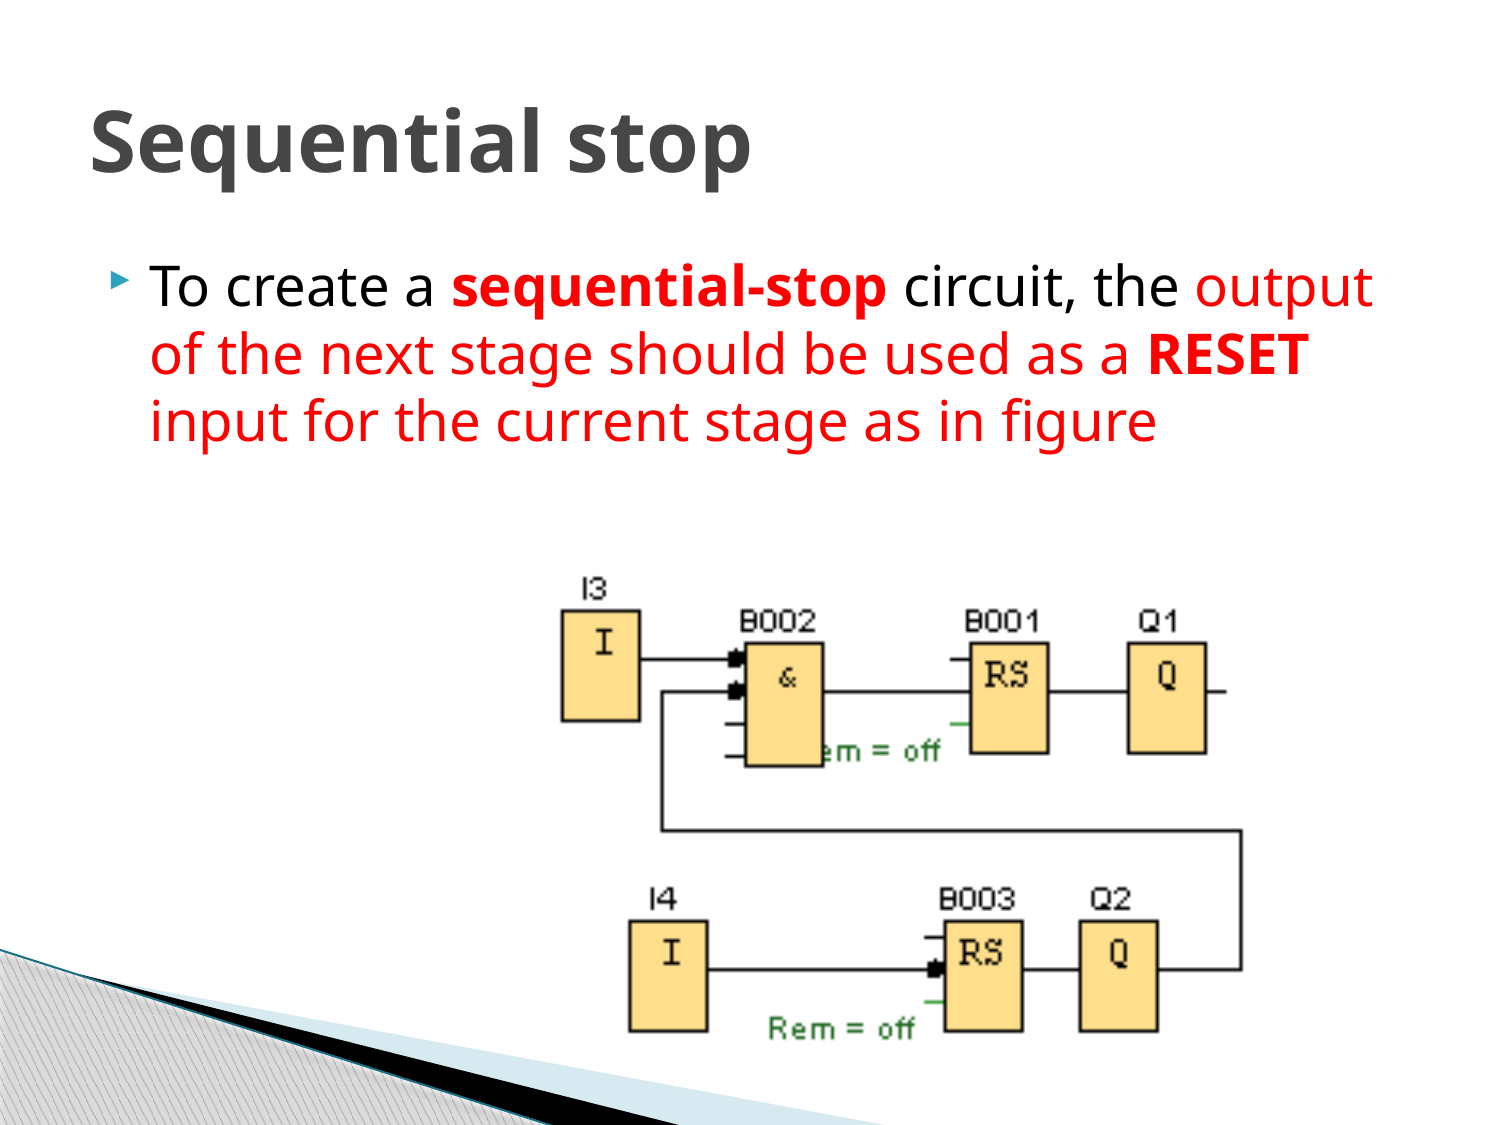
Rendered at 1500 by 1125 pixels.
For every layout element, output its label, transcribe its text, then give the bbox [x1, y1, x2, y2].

list To create a sequential-stop circuit, the output of the next stage should be used as a RESET input for the current stage as in figure [75, 243, 1425, 986]
title Sequential stop [75, 45, 1425, 233]
picture [549, 562, 1263, 1063]
